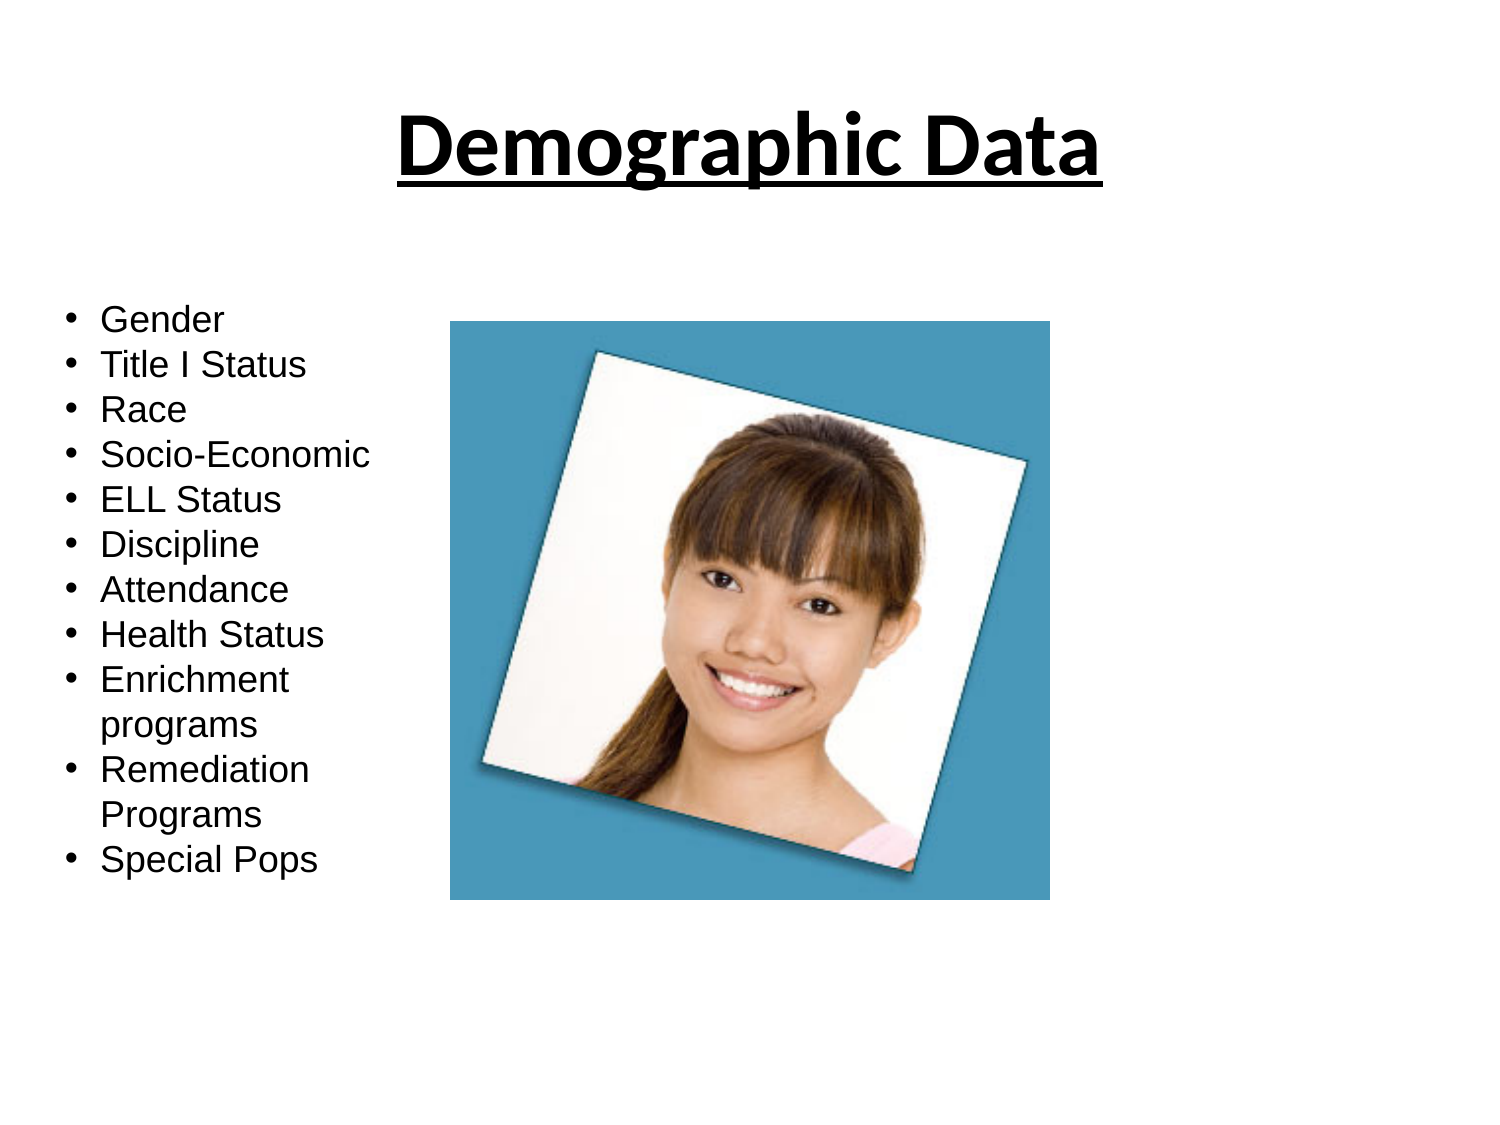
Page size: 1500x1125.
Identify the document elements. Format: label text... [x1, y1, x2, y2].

text_box Gender Title I Status Race Socio-Economic ELL Status Discipline Attendance Health Status Enrichment programs Remediation Programs Special Pops [49, 287, 425, 888]
title Demographic Data [74, 44, 1426, 233]
picture [449, 321, 1051, 901]
